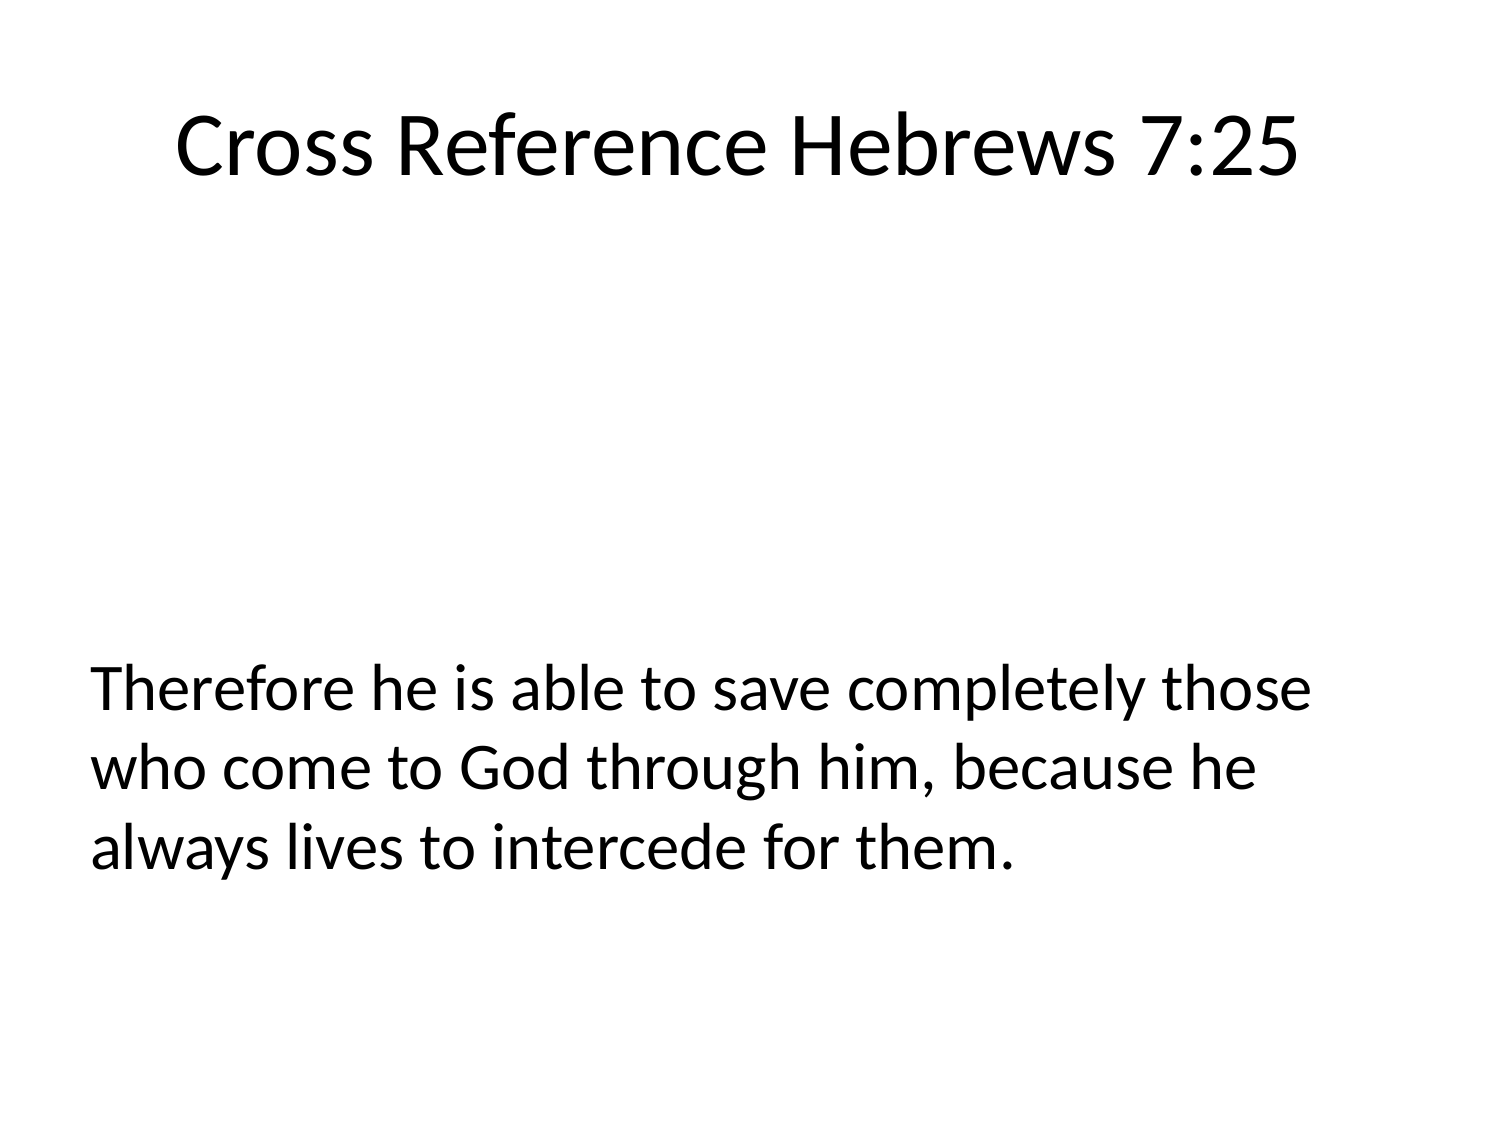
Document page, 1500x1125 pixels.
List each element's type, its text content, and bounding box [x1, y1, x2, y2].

title Cross Reference Hebrews 7:25 [75, 45, 1425, 233]
list Therefore he is able to save completely those who come to God through him, because he always lives to intercede for them. [75, 262, 1425, 1005]
